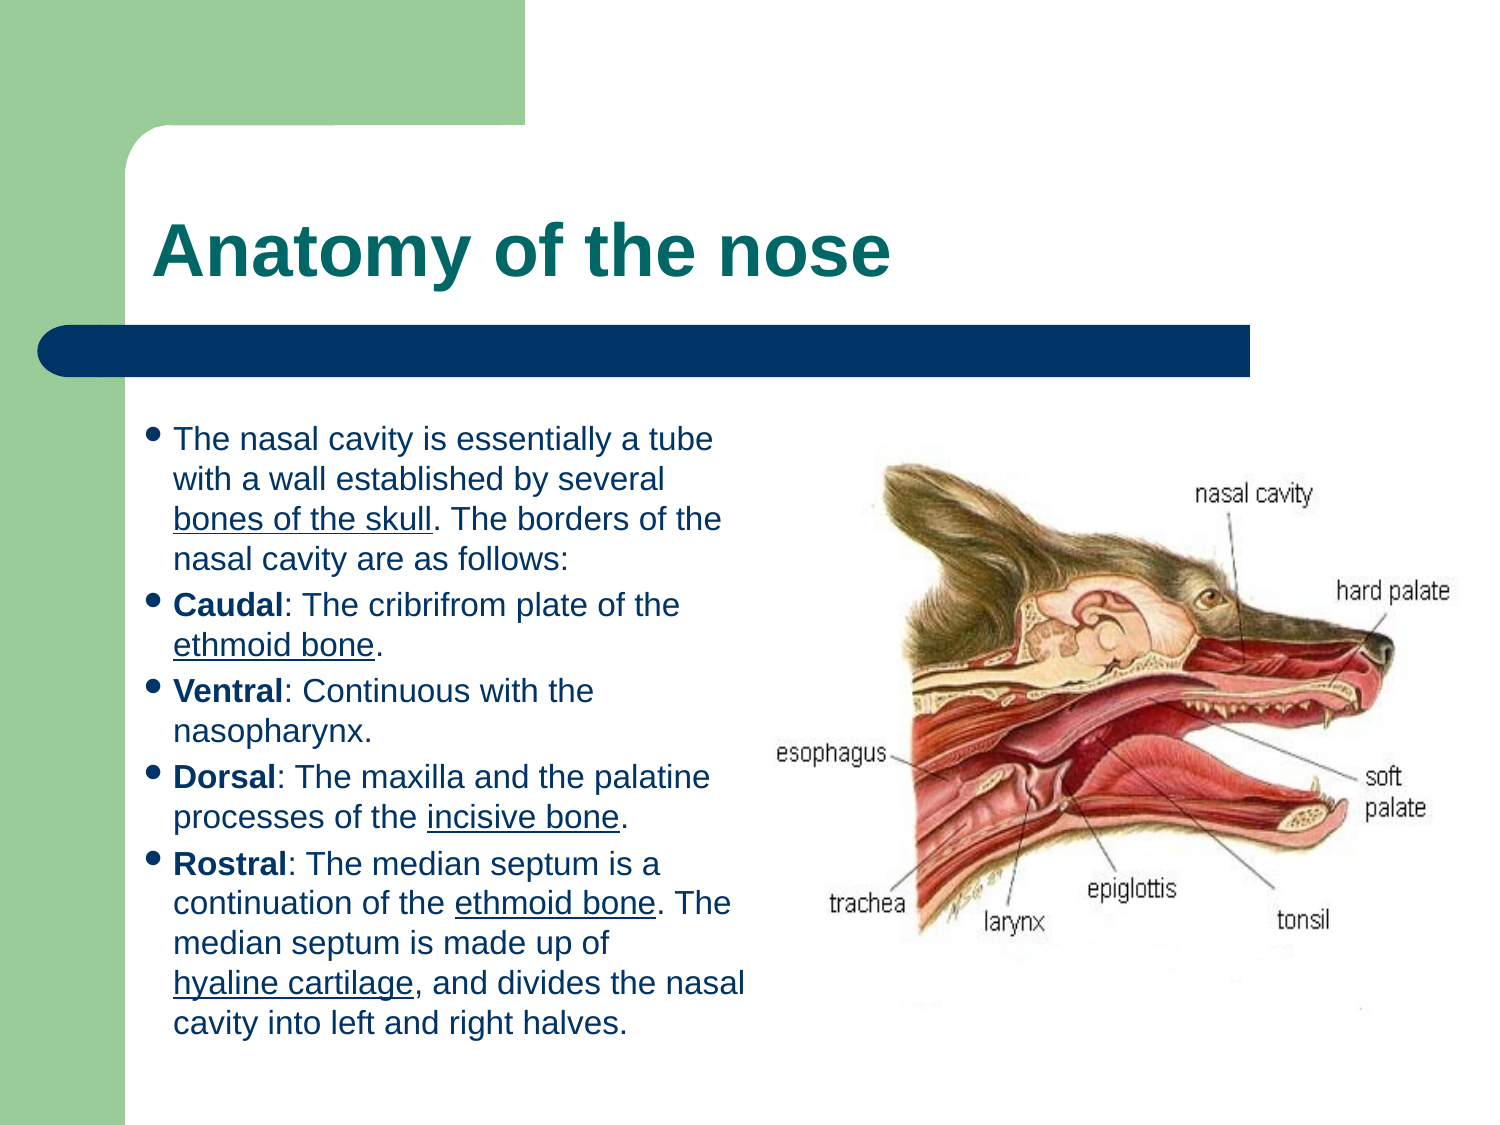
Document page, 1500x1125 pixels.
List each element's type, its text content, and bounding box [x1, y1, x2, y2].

list The nasal cavity is essentially a tube with a wall established by several bones of the skull. The borders of the nasal cavity are as follows: Caudal: The cribrifrom plate of the ethmoid bone. Ventral: Continuous with the nasopharynx. Dorsal: The maxilla and the palatine processes of the incisive bone. Rostral: The median septum is a continuation of the ethmoid bone. The median septum is made up of hyaline cartilage, and divides the nasal cavity into left and right halves. [135, 408, 786, 1048]
picture [773, 443, 1489, 1012]
title Anatomy of the nose [136, 136, 1414, 301]
